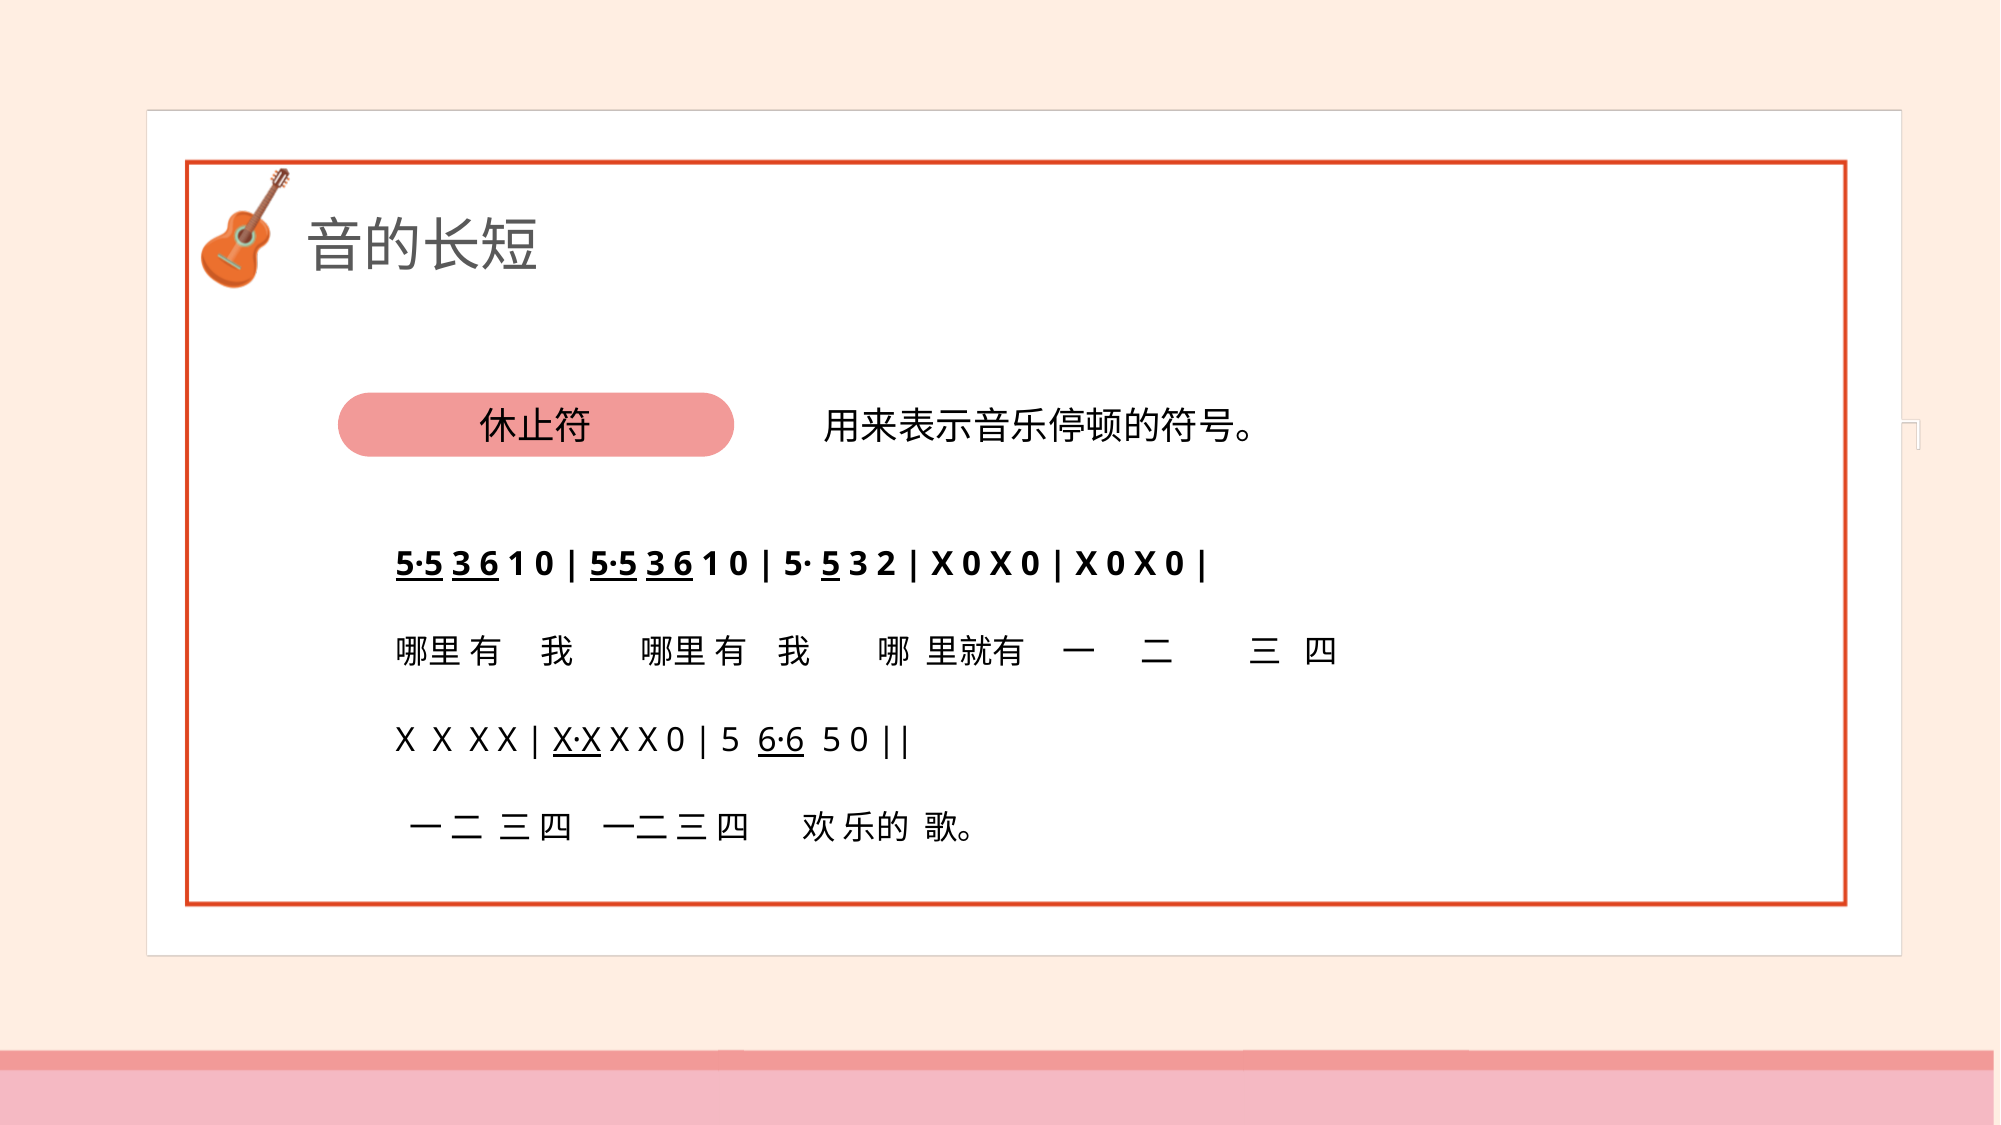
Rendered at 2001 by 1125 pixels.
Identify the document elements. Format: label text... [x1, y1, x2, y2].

text_box 休止符 [336, 391, 736, 458]
text_box 音的长短 [332, 201, 987, 286]
text_box X X X X | X·X X X 0 | 5 6·6 5 0 || [380, 711, 1565, 766]
text_box 用来表示音乐停顿的符号。 [808, 394, 1292, 500]
text_box 哪里 有 我 哪里 有 我 哪 里就有 一 二 三 四 [380, 622, 1592, 678]
text_box 5·5 3 6 1 0 | 5·5 3 6 1 0 | 5· 5 3 2 | X 0 X 0 | X 0 X 0 | [380, 534, 1592, 590]
picture [107, 40, 1926, 1014]
text_box 一 二 三 四 一二 三 四 欢 乐的 歌。 [394, 799, 1606, 854]
picture [0, 1035, 1994, 1125]
